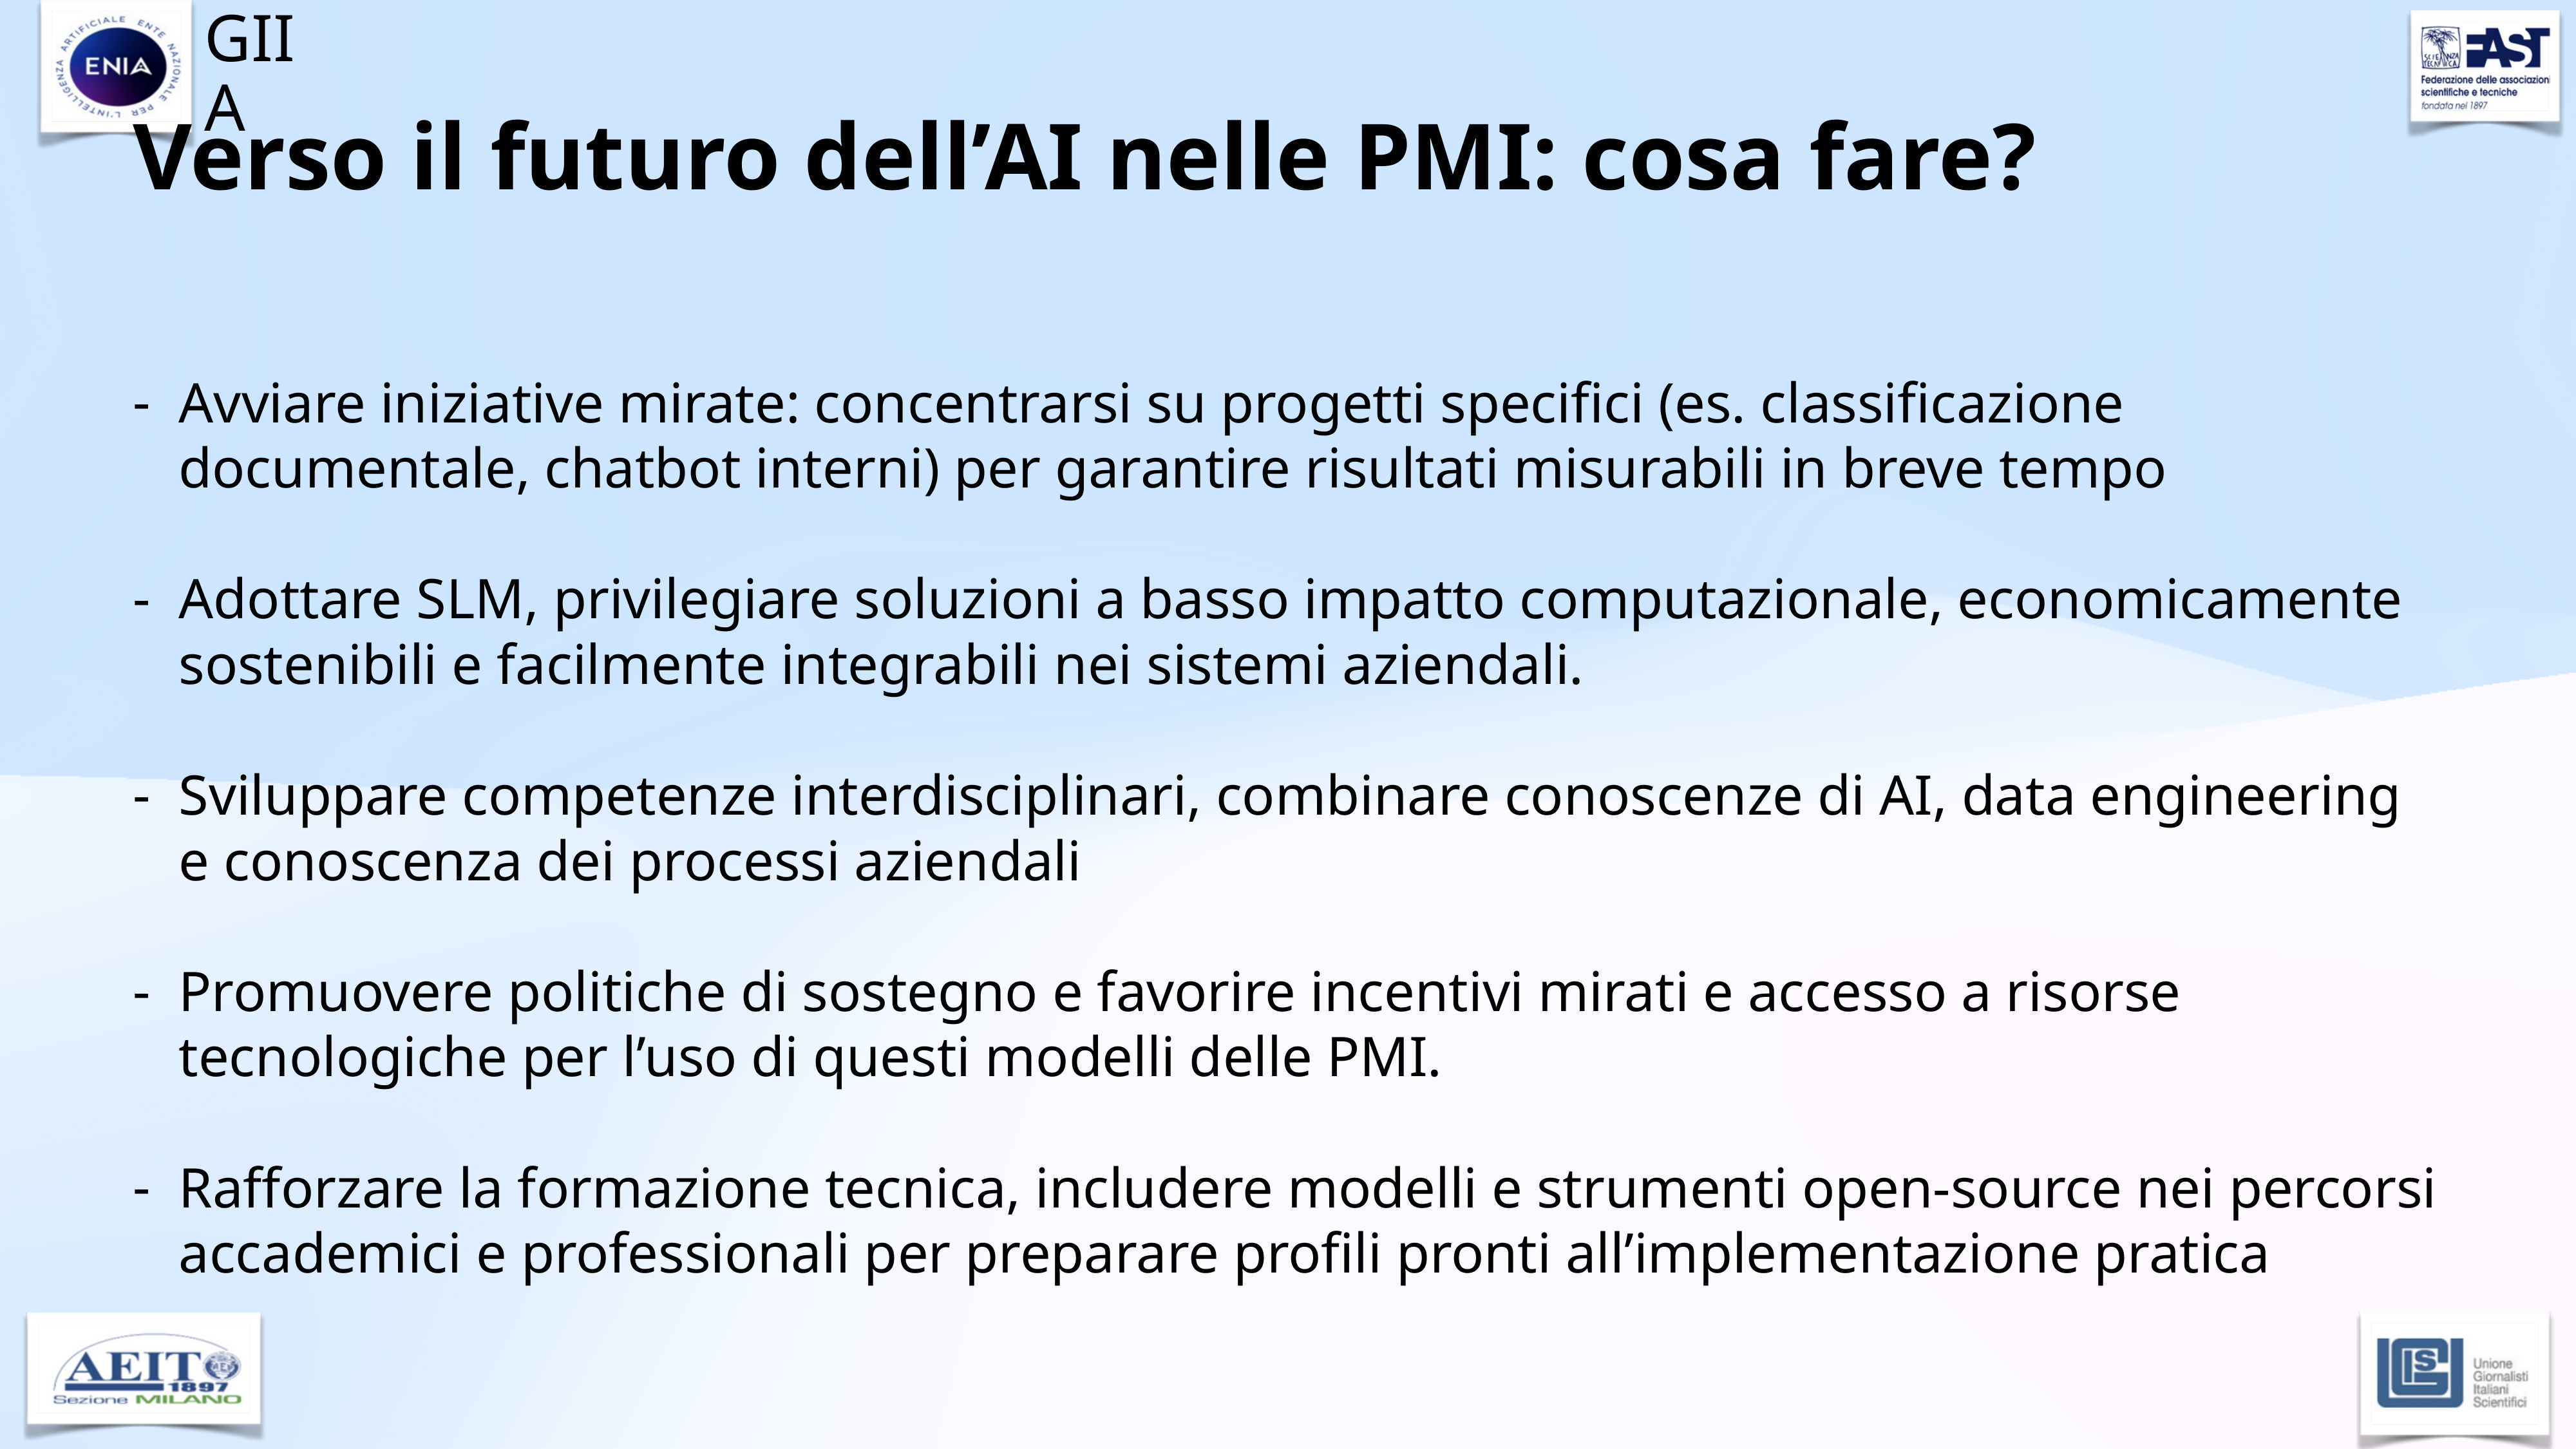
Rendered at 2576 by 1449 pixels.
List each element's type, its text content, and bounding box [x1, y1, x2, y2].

picture [0, 0, 2576, 1449]
list Avviare iniziative mirate: concentrarsi su progetti specifici (es. classificazione documentale, chatbot interni) per garantire risultati misurabili in breve tempo Adottare SLM, privilegiare soluzioni a basso impatto computazionale, economicamente sostenibili e facilmente integrabili nei sistemi aziendali. Sviluppare competenze interdisciplinari, combinare conoscenze di AI, data engineering e conoscenza dei processi aziendali Promuovere politiche di sostegno e favorire incentivi mirati e accesso a risorse tecnologiche per l’uso di questi modelli delle PMI. Rafforzare la formazione tecnica, includere modelli e strumenti open-source nei percorsi accademici e professionali per preparare profili pronti all’implementazione pratica [127, 363, 2449, 1321]
title Verso il futuro dell’AI nelle PMI: cosa fare? [127, 114, 2449, 266]
